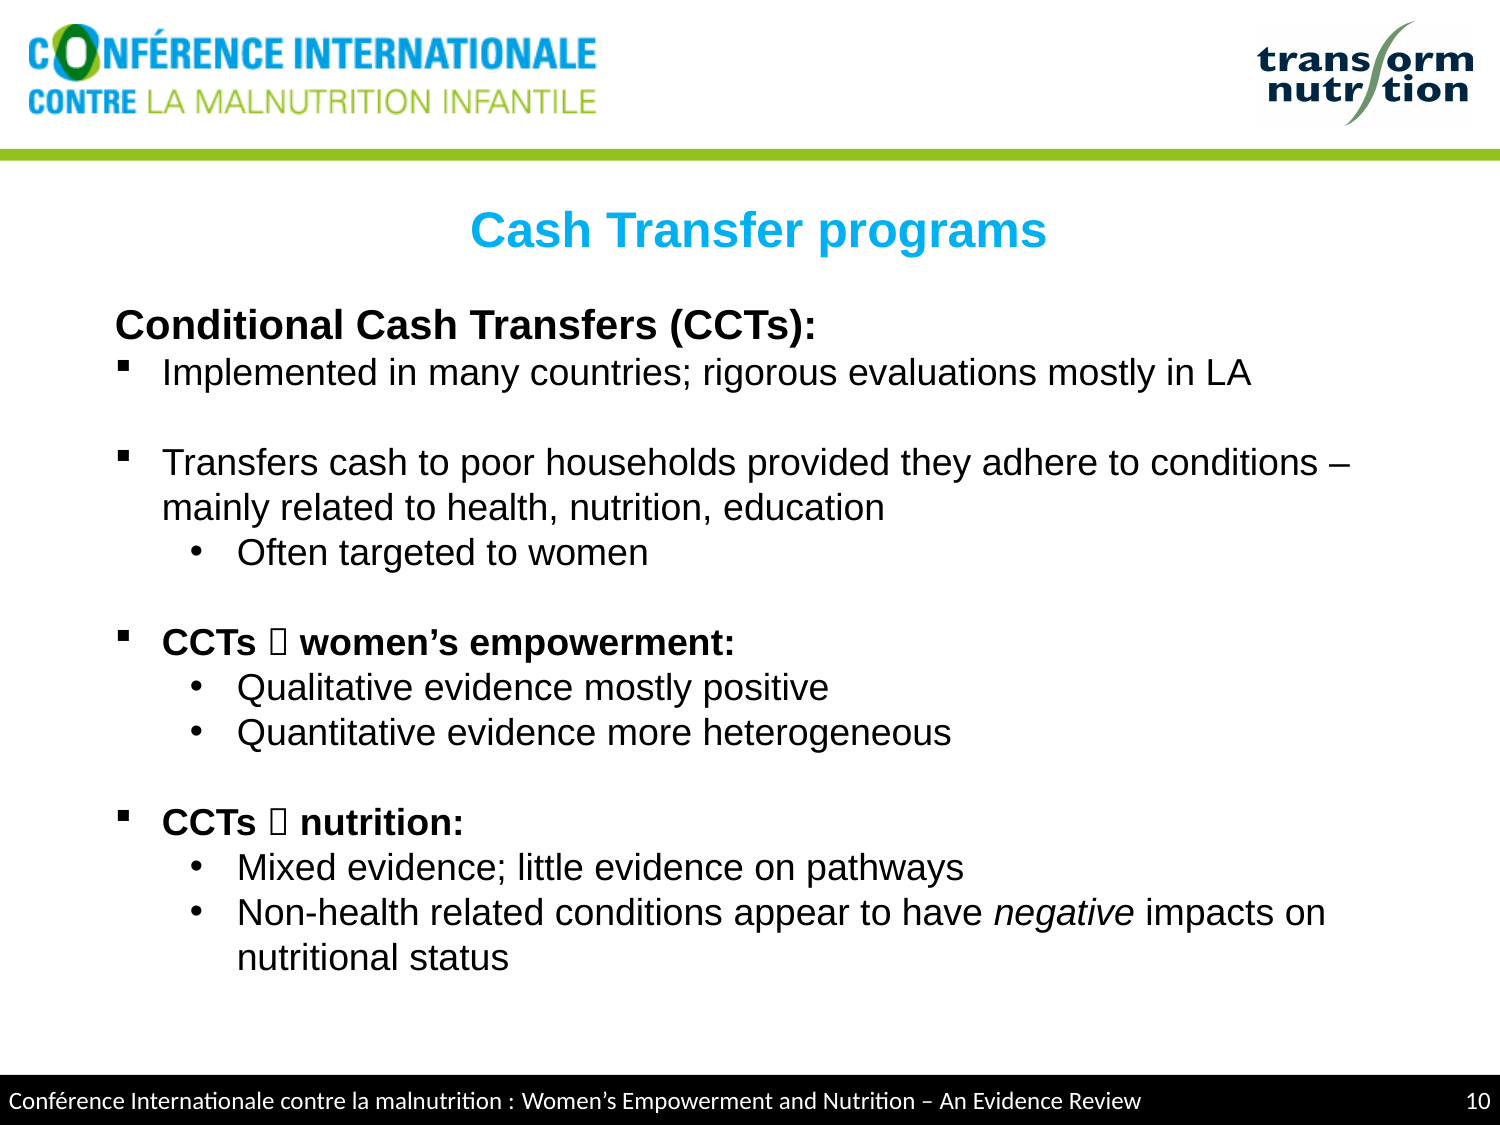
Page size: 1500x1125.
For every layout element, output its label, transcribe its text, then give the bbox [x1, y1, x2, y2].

footer Conférence Internationale contre la malnutrition : Women’s Empowerment and Nutrition – An Evidence Review [0, 1069, 1199, 1125]
picture [1257, 21, 1474, 126]
text_box [0, 147, 1500, 163]
text_box Conditional Cash Transfers (CCTs): Implemented in many countries; rigorous evaluations mostly in LA Transfers cash to poor households provided they adhere to conditions – mainly related to health, nutrition, education Often targeted to women CCTs  women’s empowerment: Qualitative evidence mostly positive Quantitative evidence more heterogeneous CCTs  nutrition: Mixed evidence; little evidence on pathways Non-health related conditions appear to have negative impacts on nutritional status [100, 290, 1400, 986]
text_box Cash Transfer programs [62, 189, 1456, 265]
picture [29, 24, 597, 115]
slide_number 10 [1199, 1069, 1500, 1125]
